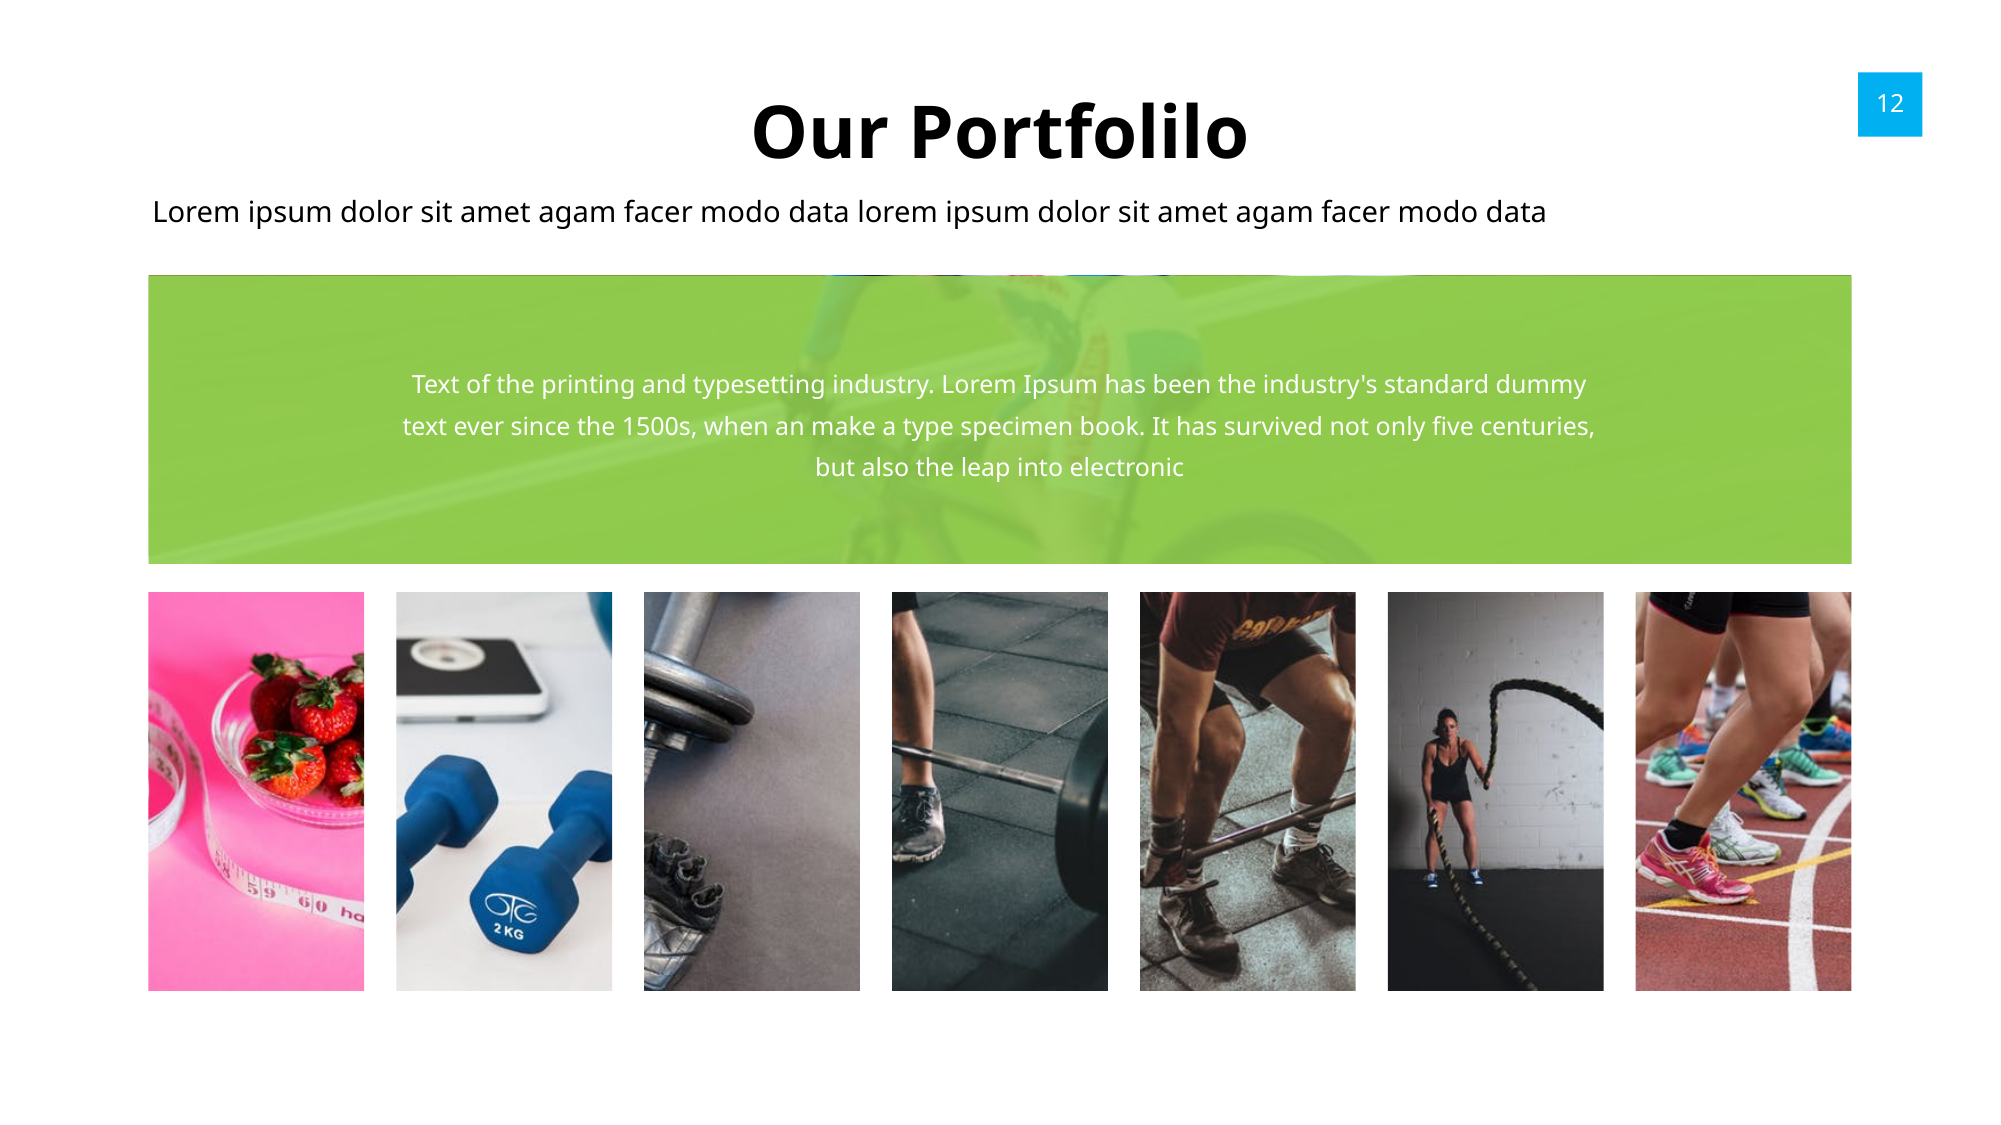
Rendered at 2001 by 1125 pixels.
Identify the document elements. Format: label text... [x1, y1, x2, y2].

picture [148, 592, 365, 991]
picture [1635, 592, 1852, 991]
picture [891, 592, 1108, 991]
slide_number 12 [1863, 78, 1927, 130]
picture [1387, 592, 1604, 991]
title Our Portfolilo [137, 78, 1863, 191]
subtitle Lorem ipsum dolor sit amet agam facer modo data lorem ipsum dolor sit amet agam facer modo data [137, 191, 1863, 227]
picture [1139, 592, 1356, 991]
picture [644, 592, 860, 991]
picture [396, 592, 613, 991]
picture [148, 275, 1852, 564]
